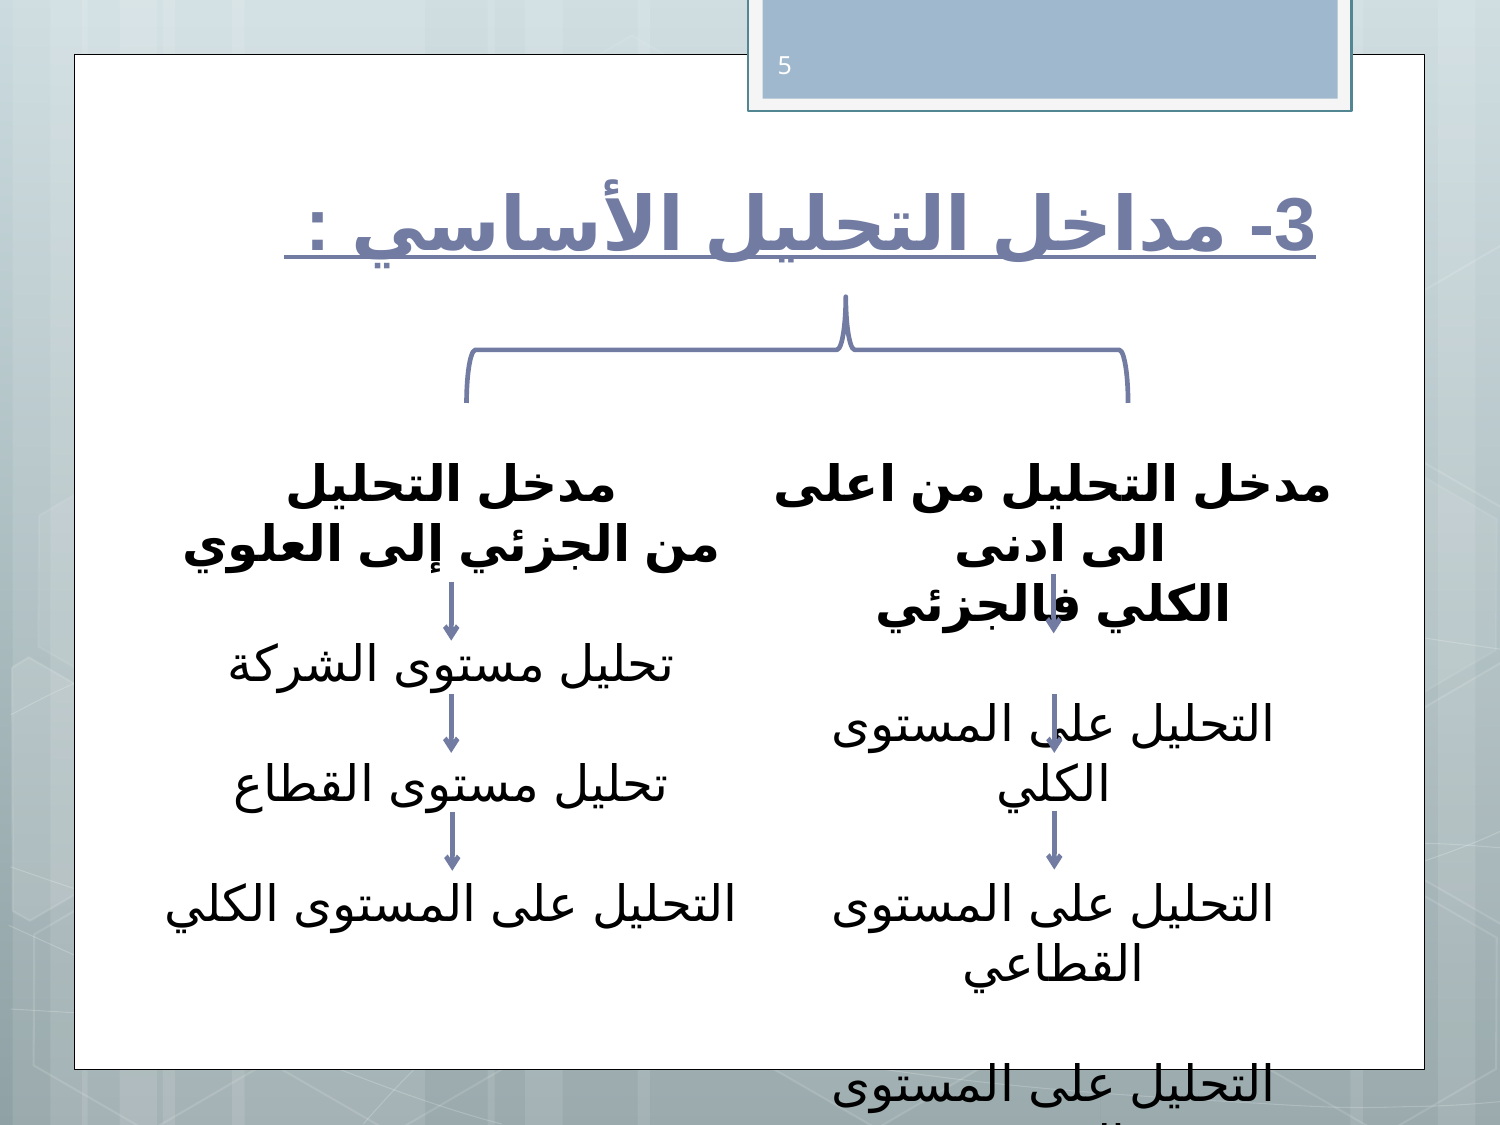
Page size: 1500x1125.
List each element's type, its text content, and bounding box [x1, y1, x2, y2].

text_box مدخل التحليل من اعلى الى ادنى الكلي فالجزئي التحليل على المستوى الكلي التحليل على المستوى القطاعي التحليل على المستوى الجزئي [755, 444, 1353, 1003]
text_box مدخل التحليل من الجزئي إلى العلوي تحليل مستوى الشركة تحليل مستوى القطاع التحليل على المستوى الكلي [147, 444, 755, 1003]
slide_number 5 [762, 36, 982, 97]
text_box [465, 295, 1129, 403]
title 3- مداخل التحليل الأساسي : [178, 160, 1332, 274]
